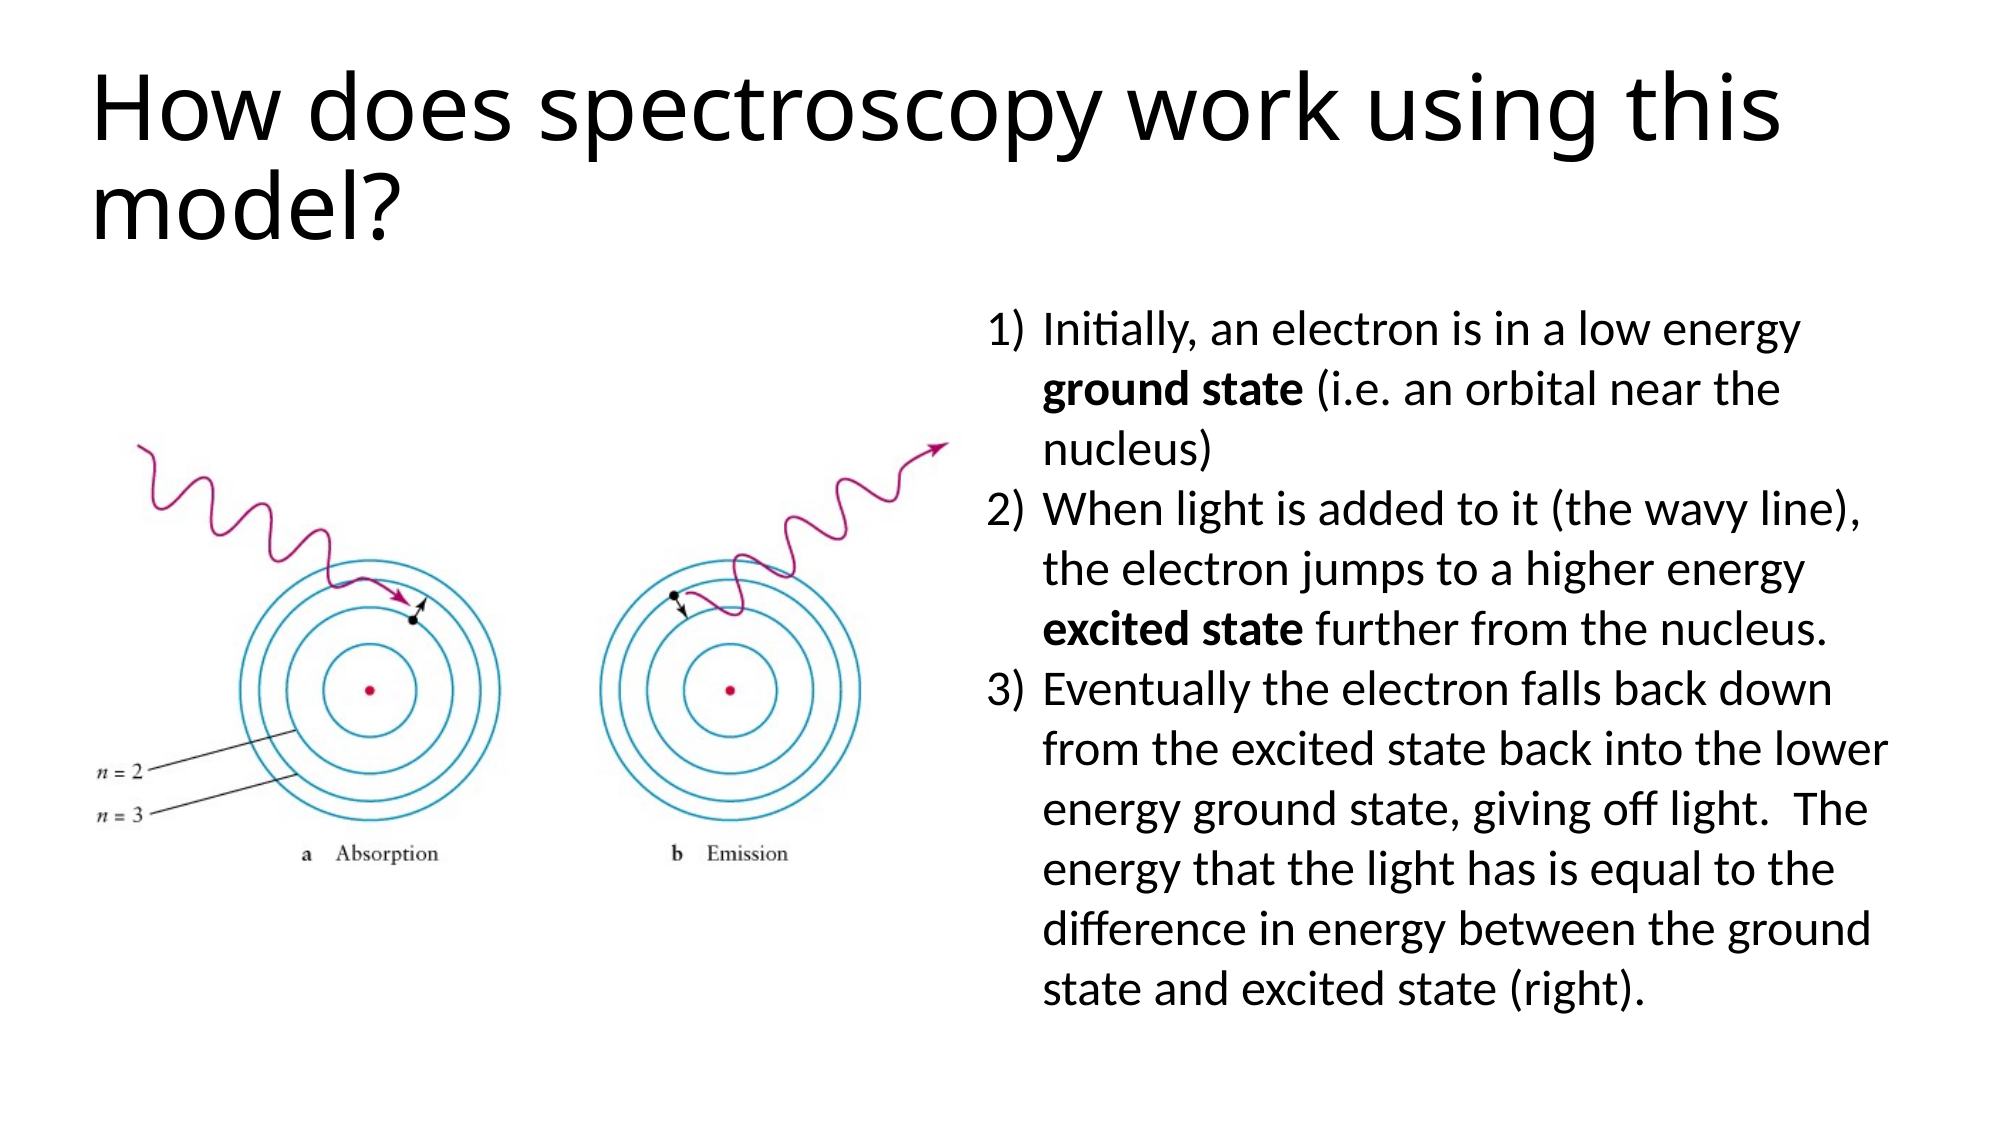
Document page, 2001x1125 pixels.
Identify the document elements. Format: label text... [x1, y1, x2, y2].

text_box Initially, an electron is in a low energy ground state (i.e. an orbital near the nucleus) When light is added to it (the wavy line), the electron jumps to a higher energy excited state further from the nucleus. Eventually the electron falls back down from the excited state back into the lower energy ground state, giving off light. The energy that the light has is equal to the difference in energy between the ground state and excited state (right). [971, 288, 1941, 1023]
title How does spectroscopy work using this model? [74, 51, 1859, 269]
picture [74, 410, 972, 922]
